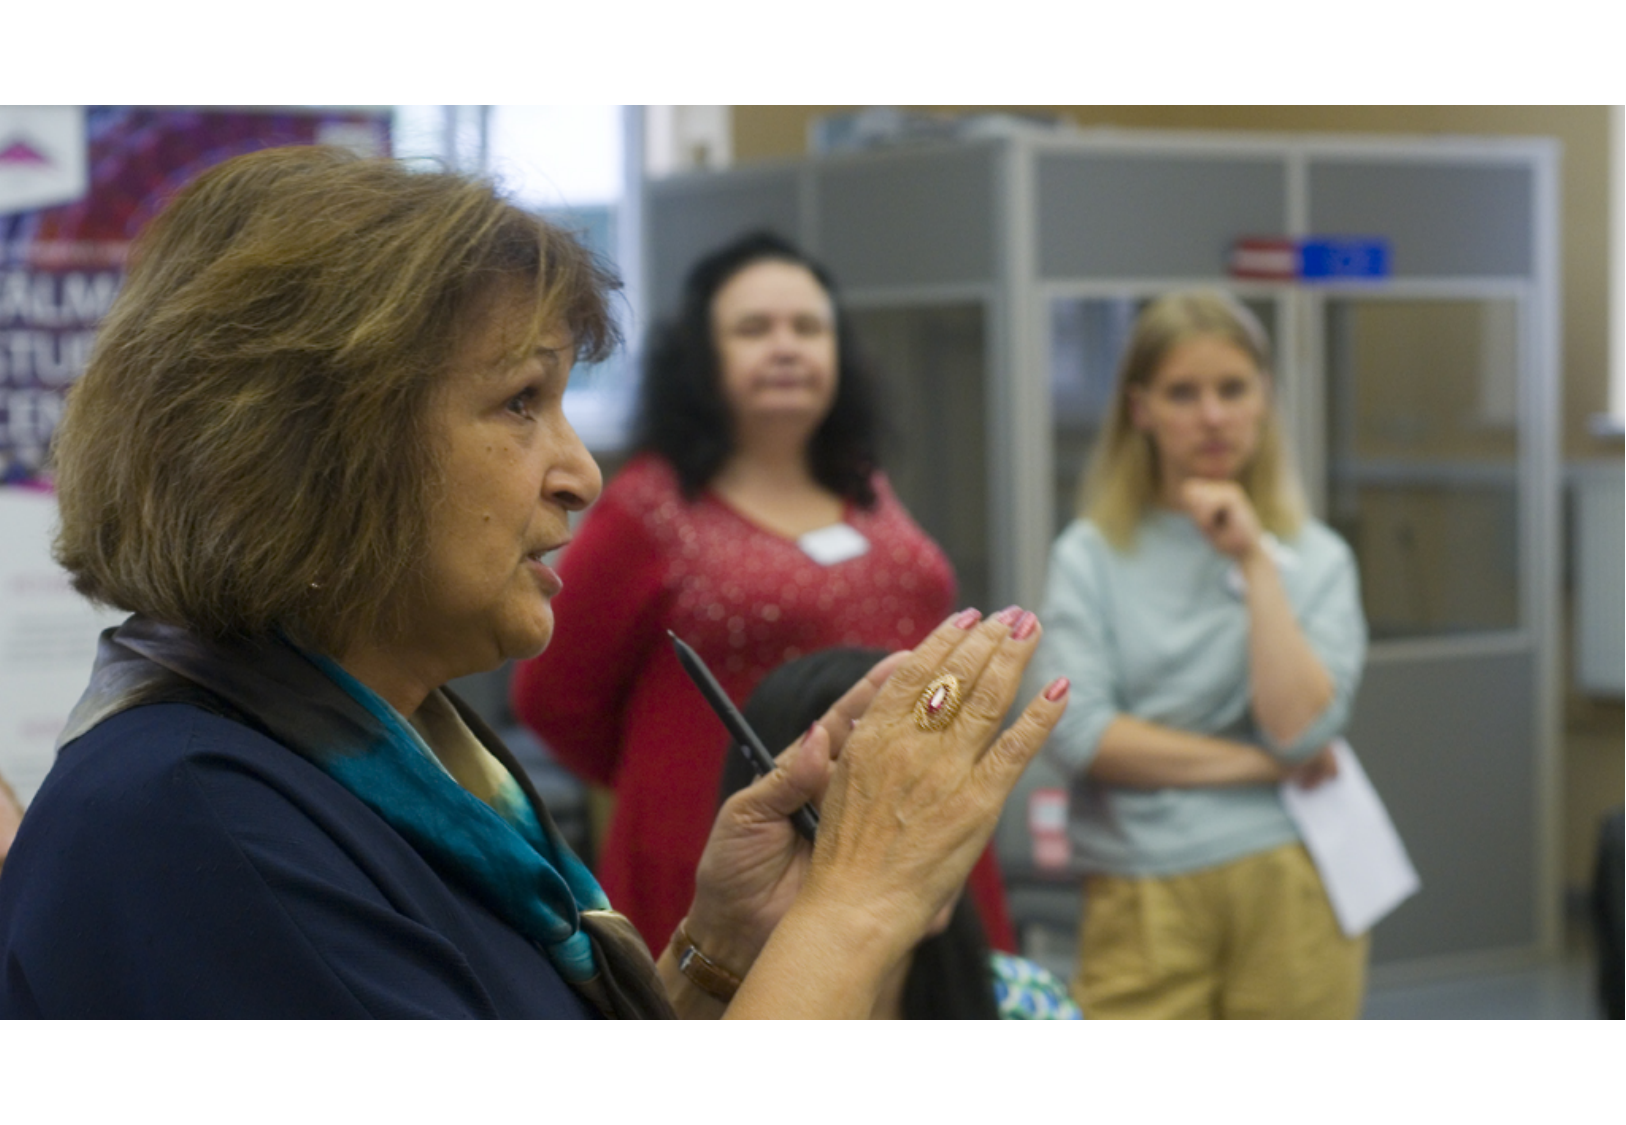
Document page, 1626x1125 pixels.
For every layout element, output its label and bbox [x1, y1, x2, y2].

picture [0, 105, 1625, 1020]
